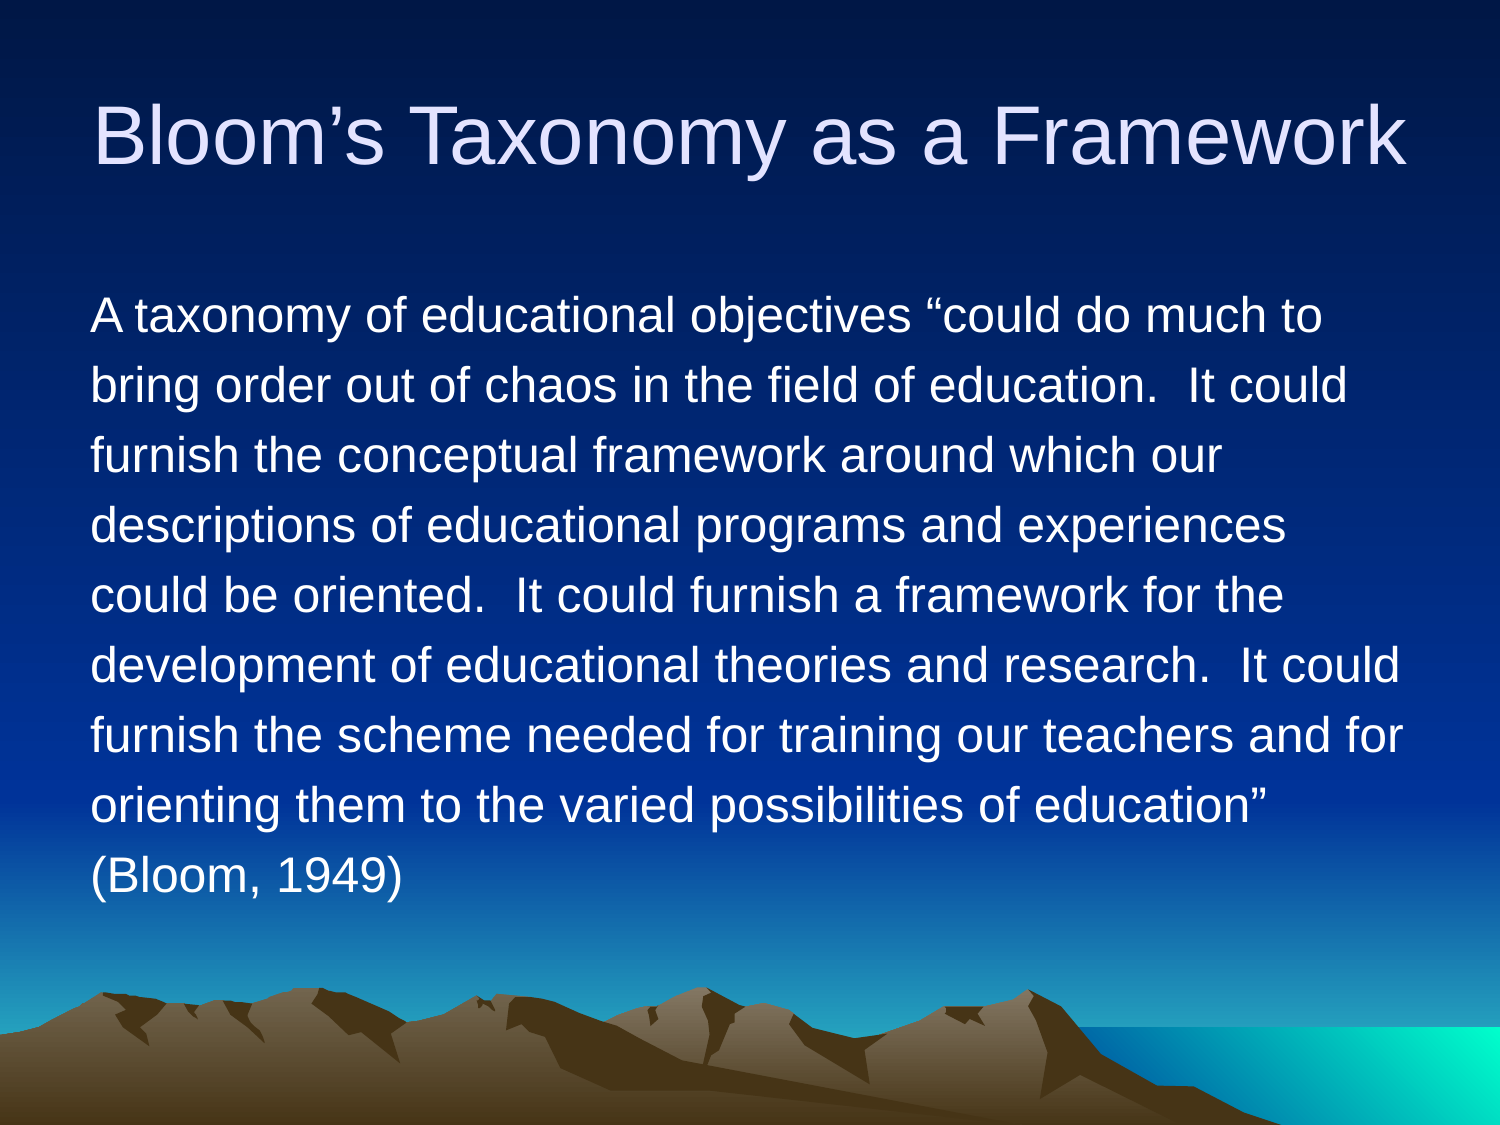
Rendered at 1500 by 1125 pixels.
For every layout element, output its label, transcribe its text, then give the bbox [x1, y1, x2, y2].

list A taxonomy of educational objectives “could do much to bring order out of chaos in the field of education. It could furnish the conceptual framework around which our descriptions of educational programs and experiences could be oriented. It could furnish a framework for the development of educational theories and research. It could furnish the scheme needed for training our teachers and for orienting them to the varied possibilities of education” (Bloom, 1949) [74, 274, 1426, 826]
title Bloom’s Taxonomy as a Framework [74, 37, 1426, 226]
